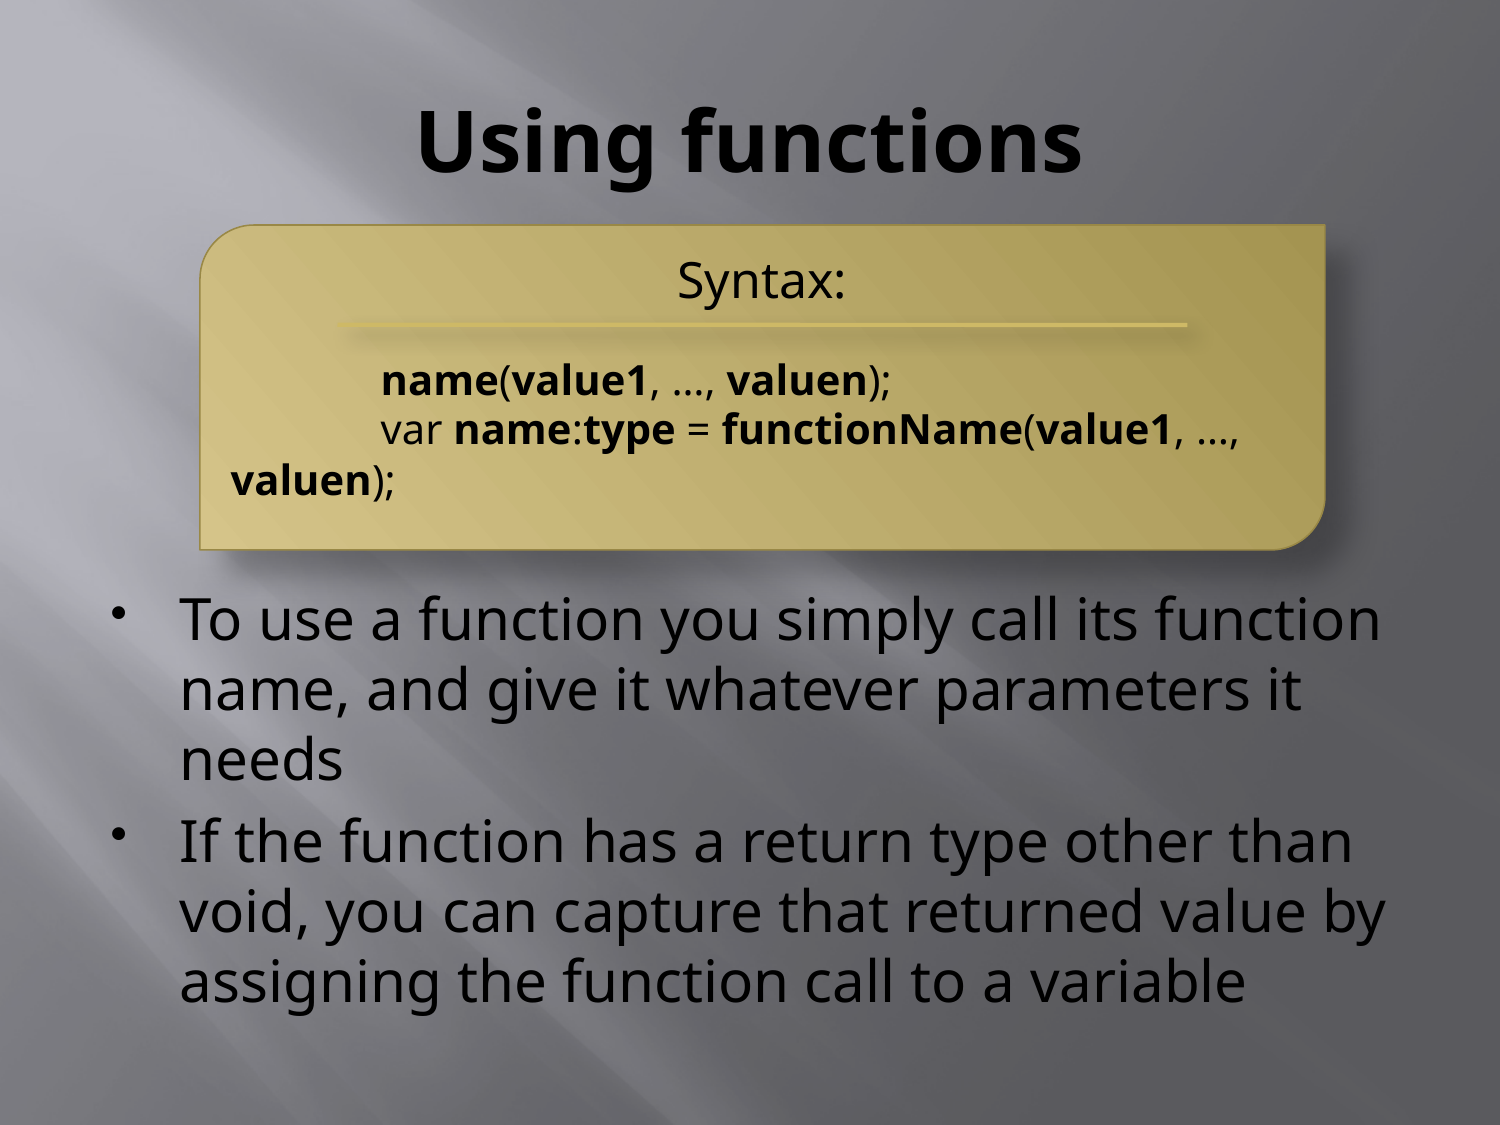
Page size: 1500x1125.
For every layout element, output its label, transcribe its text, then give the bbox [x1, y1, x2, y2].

title Using functions [75, 45, 1425, 233]
text_box Syntax: name(value1, …, valuen); var name:type = functionName(value1, …, valuen); [199, 224, 1326, 551]
list To use a function you simply call its function name, and give it whatever parameters it needs If the function has a return type other than void, you can capture that returned value by assigning the function call to a variable [75, 575, 1425, 1035]
